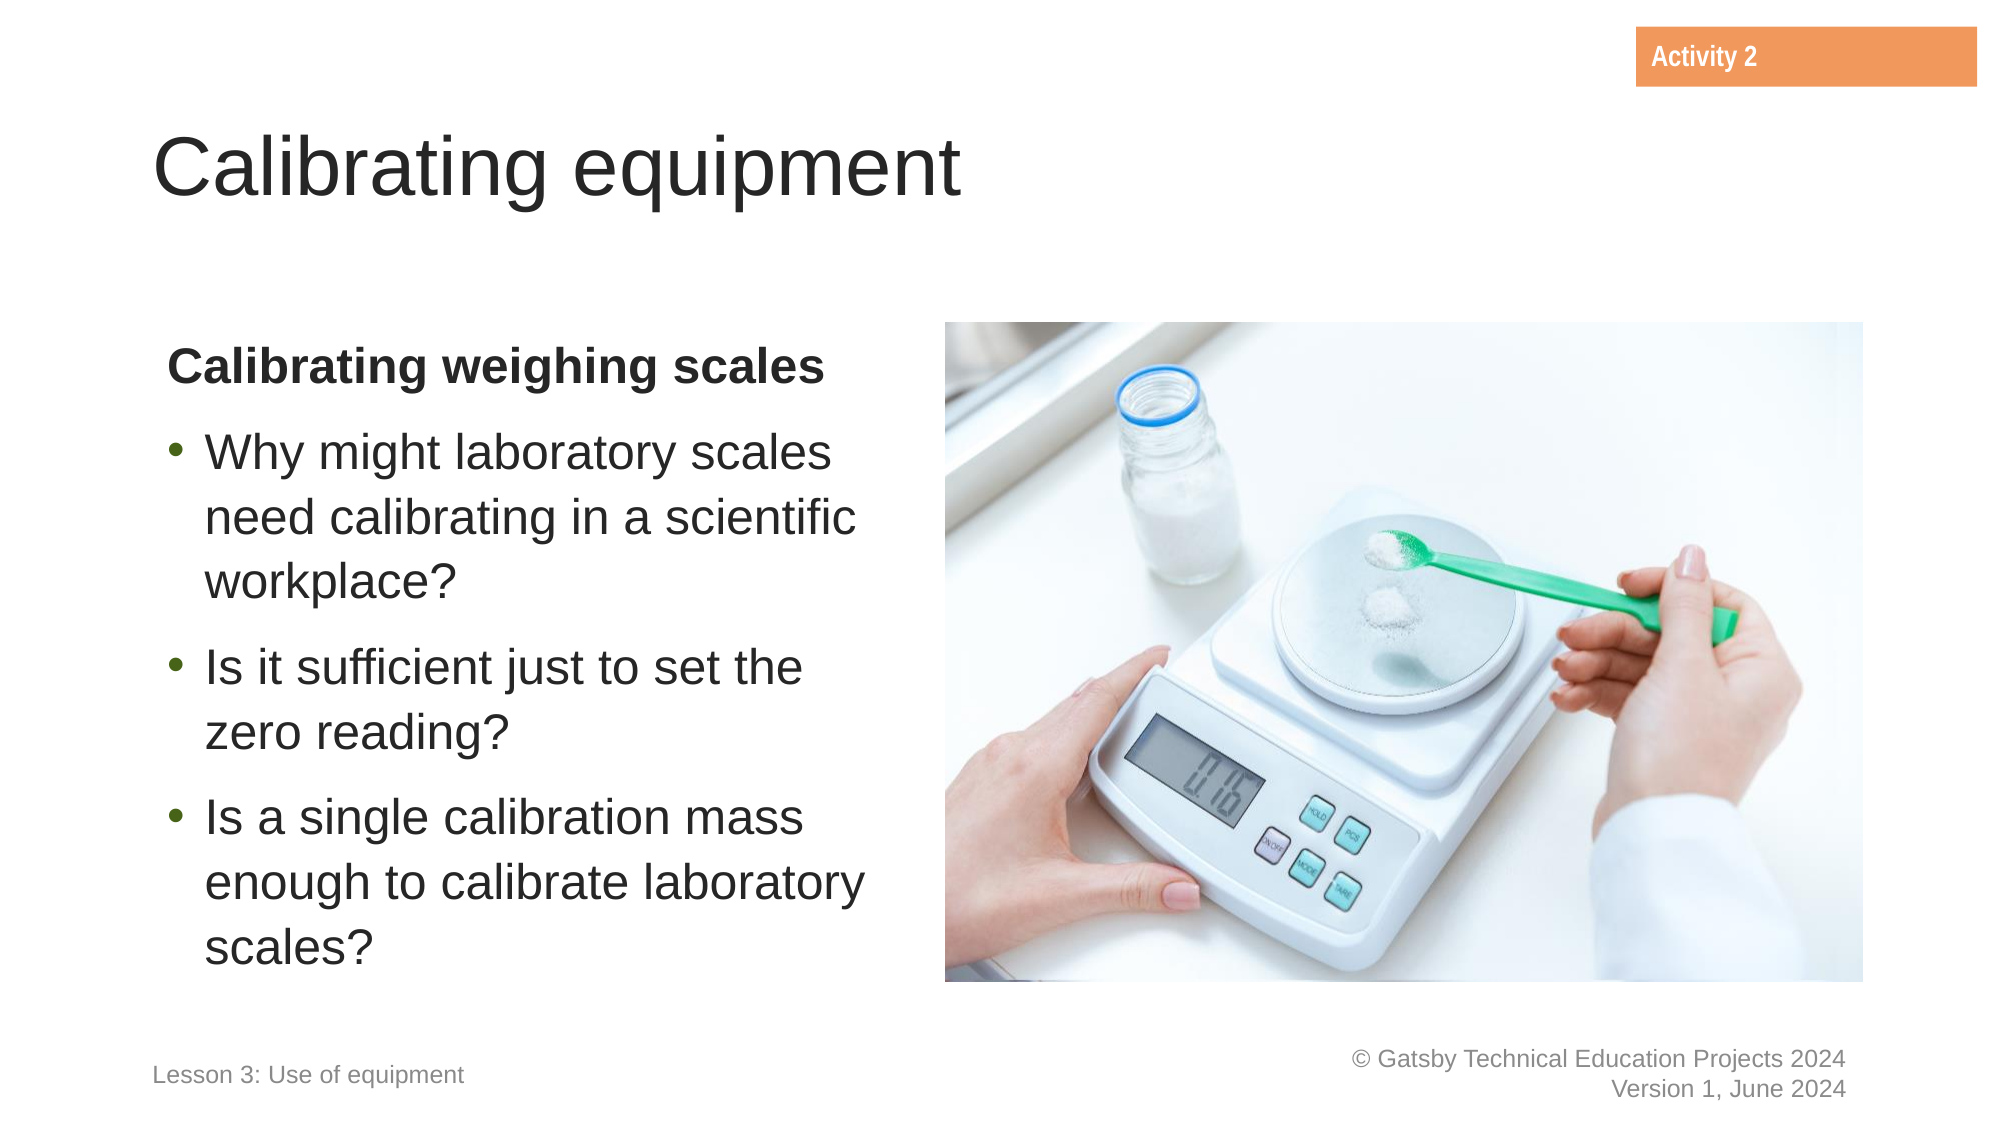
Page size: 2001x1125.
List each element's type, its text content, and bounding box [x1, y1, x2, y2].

list Lesson 3: Use of equipment [137, 1042, 829, 1103]
title Calibrating equipment [137, 59, 1863, 278]
list Activity 2 [1636, 26, 1978, 87]
list Calibrating weighing scales Why might laboratory scales need calibrating in a scientific workplace? Is it sufficient just to set the zero reading? Is a single calibration mass enough to calibrate laboratory scales? [137, 299, 899, 1014]
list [944, 321, 1863, 982]
